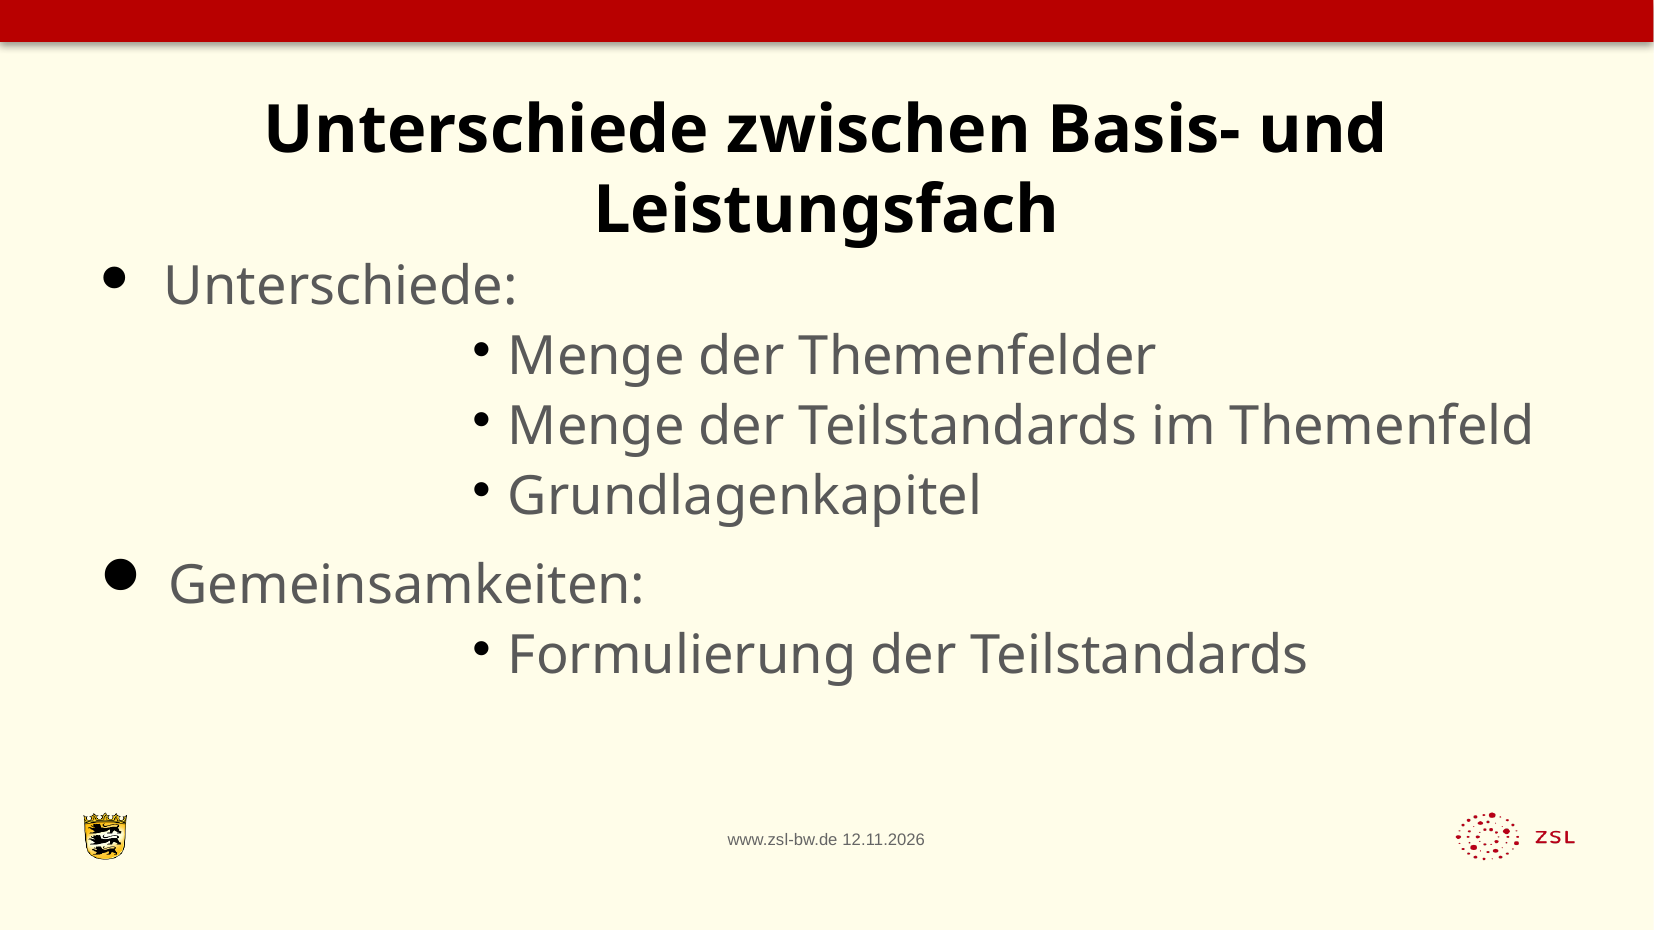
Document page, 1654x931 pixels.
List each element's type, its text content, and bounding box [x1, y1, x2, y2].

list Unterschiede: Menge der Themenfelder Menge der Teilstandards im Themenfeld Grundlagenkapitel Gemeinsamkeiten: Formulierung der Teilstandards [82, 250, 1571, 797]
picture [81, 811, 129, 861]
title Unterschiede zwischen Basis- und Leistungsfach [82, 93, 1571, 239]
picture [1455, 811, 1575, 861]
